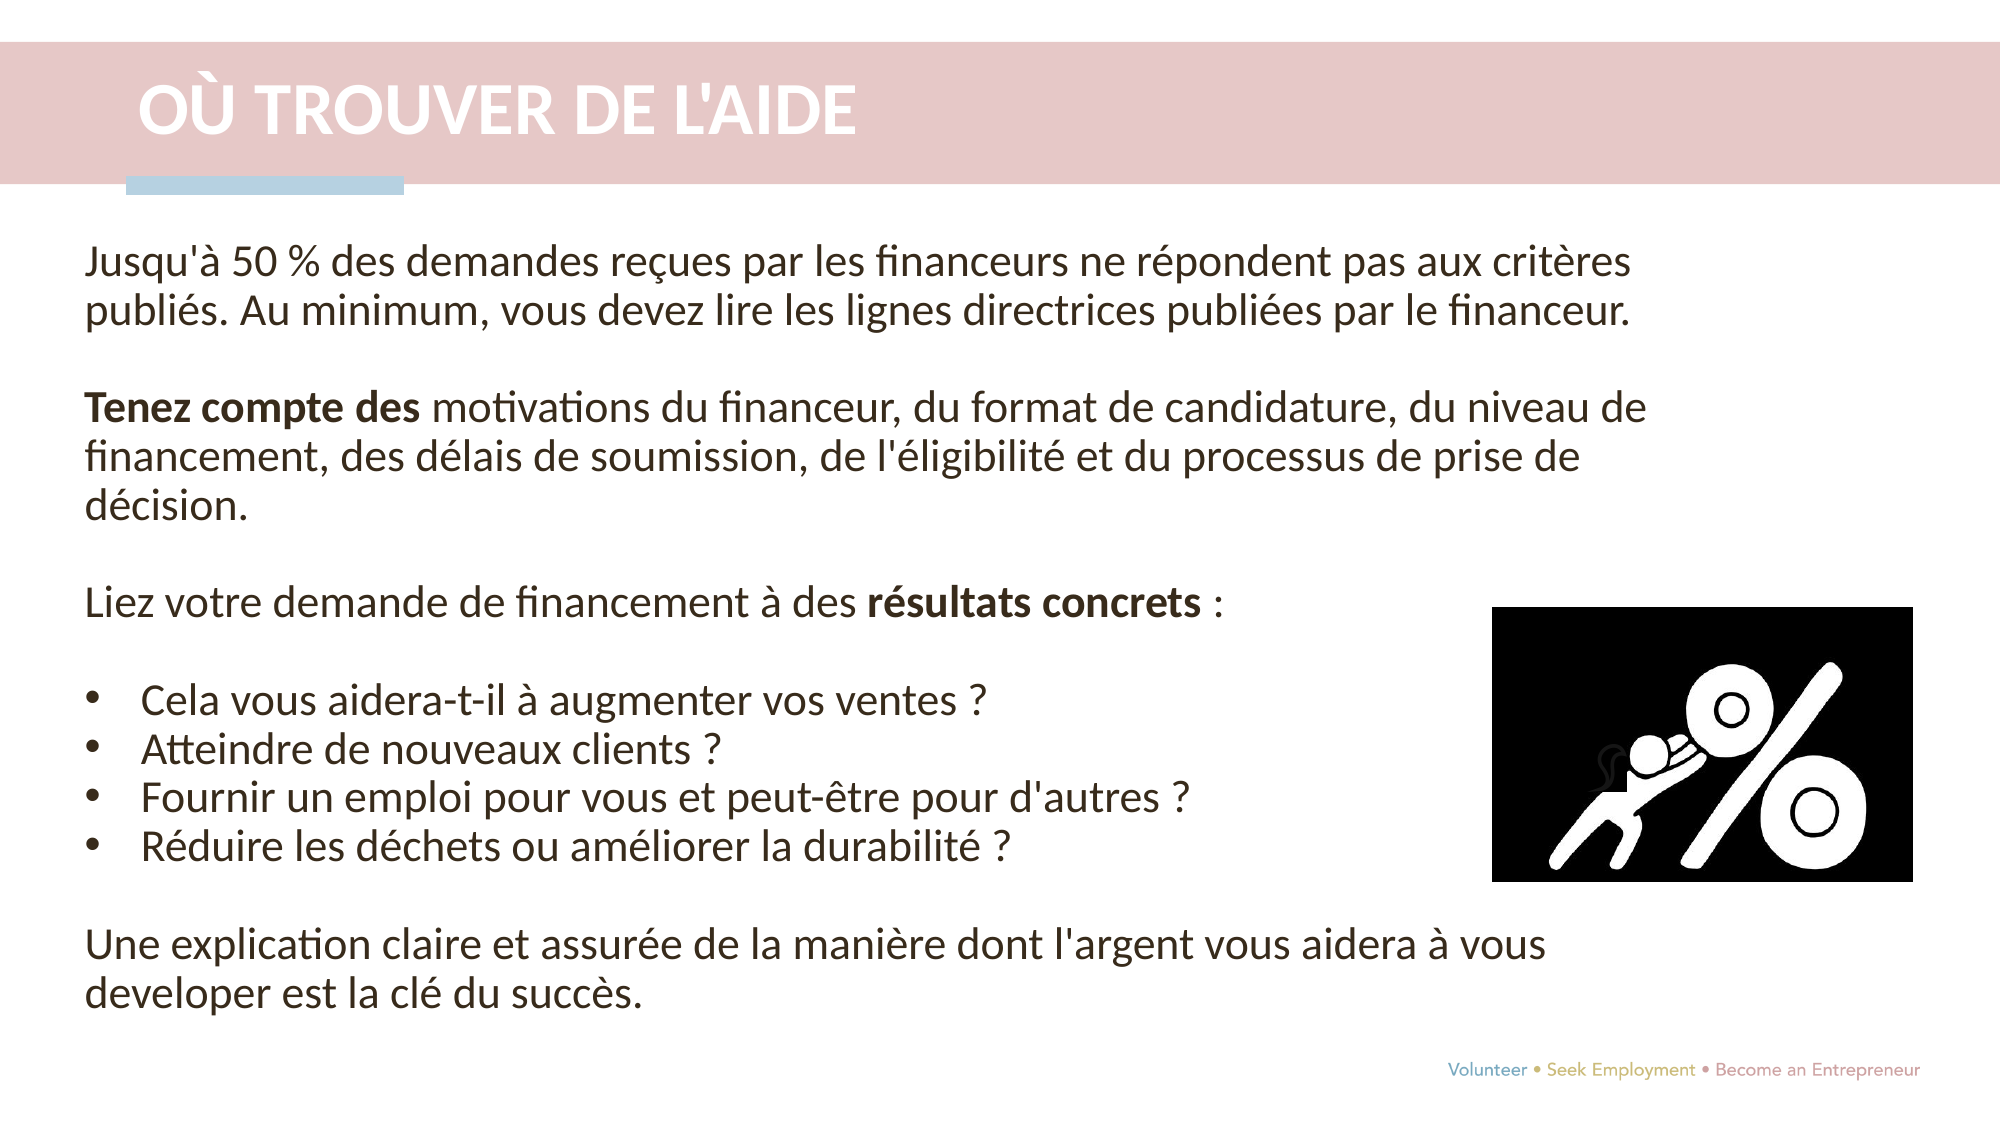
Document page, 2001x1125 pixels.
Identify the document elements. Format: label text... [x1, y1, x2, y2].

list OÙ TROUVER DE L'AIDE [123, 51, 1913, 170]
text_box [1492, 607, 1913, 882]
picture [1418, 1046, 1971, 1103]
text_box Jusqu'à 50 % des demandes reçues par les financeurs ne répondent pas aux critères publiés. Au minimum, vous devez lire les lignes directrices publiées par le financeur. Tenez compte des motivations du financeur, du format de candidature, du niveau de financement, des délais de soumission, de l'éligibilité et du processus de prise de décision. Liez votre demande de financement à des résultats concrets : Cela vous aidera-t-il à augmenter vos ventes ? Atteindre de nouveaux clients ? Fournir un emploi pour vous et peut-être pour d'autres ? Réduire les déchets ou améliorer la durabilité ? Une explication claire et assurée de la manière dont l'argent vous aidera à vous developer est la clé du succès. [69, 229, 1756, 750]
